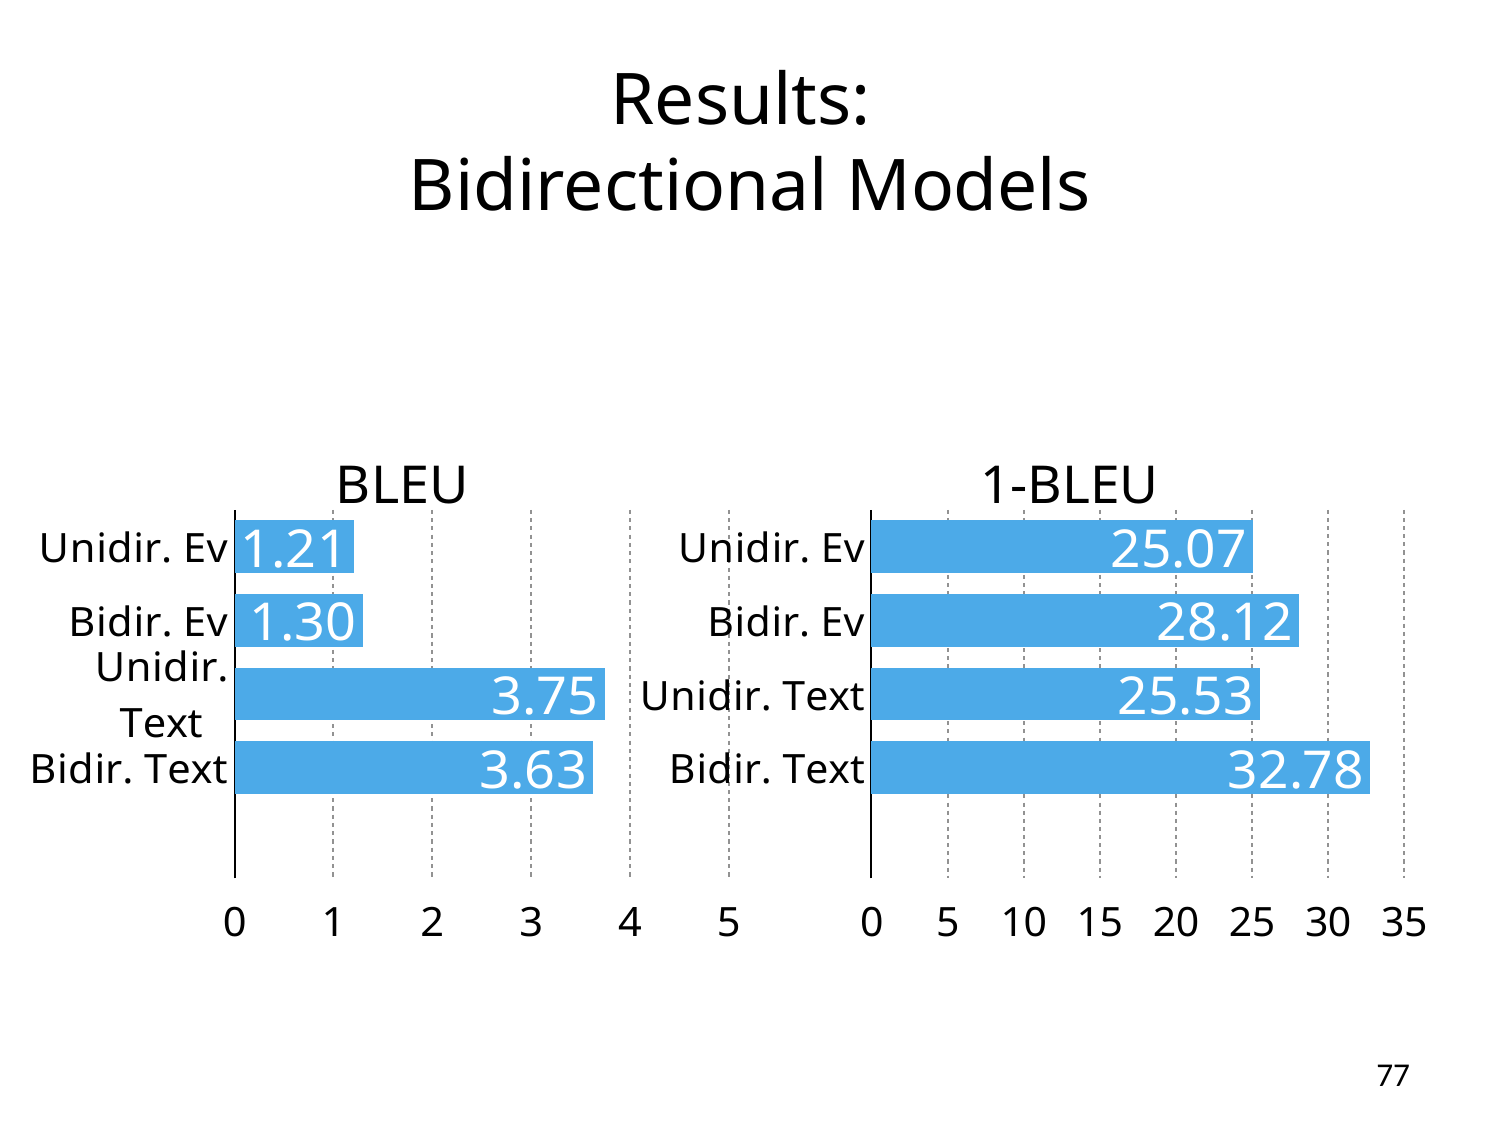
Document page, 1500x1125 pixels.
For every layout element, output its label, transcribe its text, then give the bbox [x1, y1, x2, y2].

slide_number 77 [1074, 1042, 1425, 1103]
chart [17, 428, 1428, 949]
title Results: Bidirectional Models [75, 45, 1425, 233]
